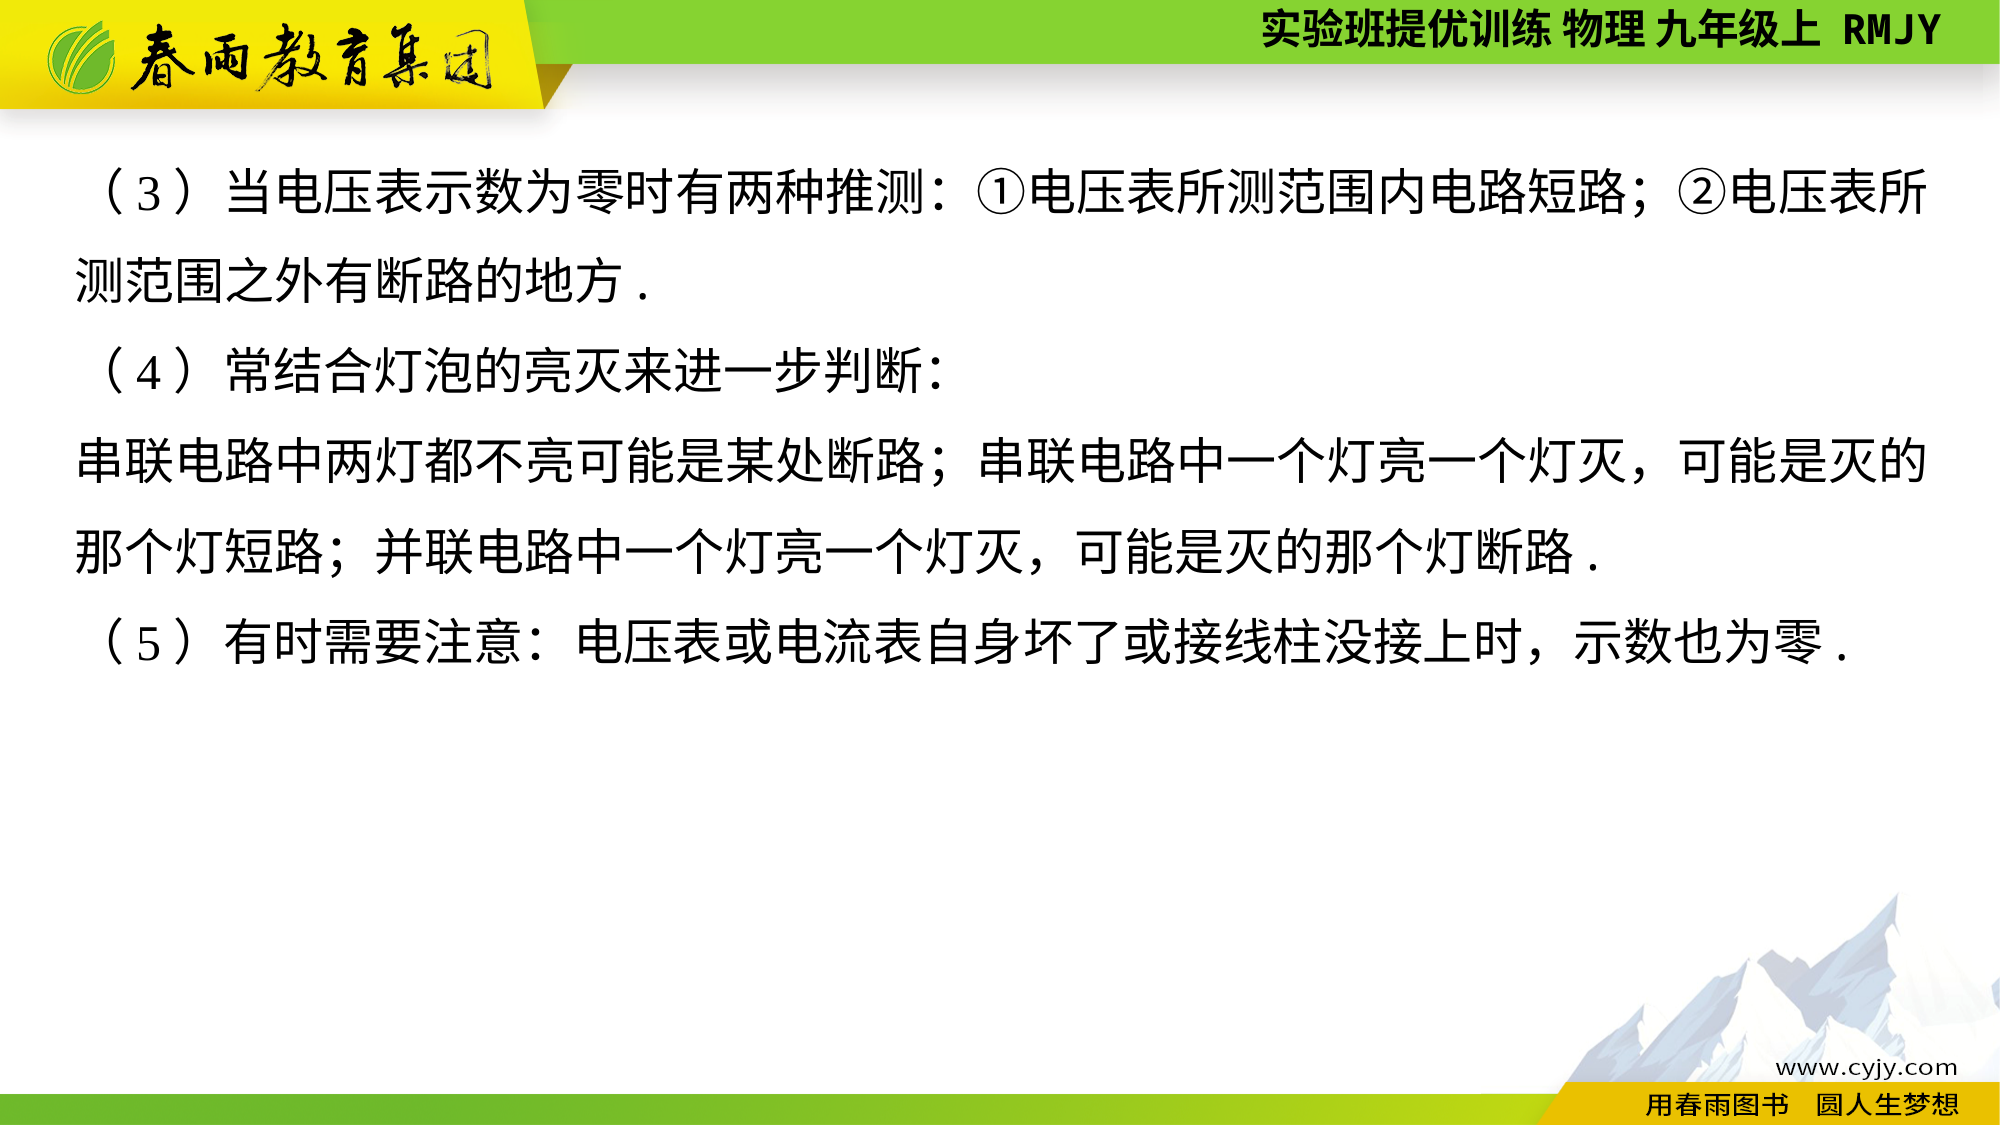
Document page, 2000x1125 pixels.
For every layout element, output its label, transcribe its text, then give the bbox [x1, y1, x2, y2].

picture [0, 0, 2000, 1125]
list （3）当电压表示数为零时有两种推测：①电压表所测范围内电路短路；②电压表所测范围之外有断路的地方. （4）常结合灯泡的亮灭来进一步判断： 串联电路中两灯都不亮可能是某处断路；串联电路中一个灯亮一个灯灭，可能是灭的那个灯短路；并联电路中一个灯亮一个灯灭，可能是灭的那个灯断路. （5）有时需要注意：电压表或电流表自身坏了或接线柱没接上时，示数也为零. [59, 122, 1944, 672]
